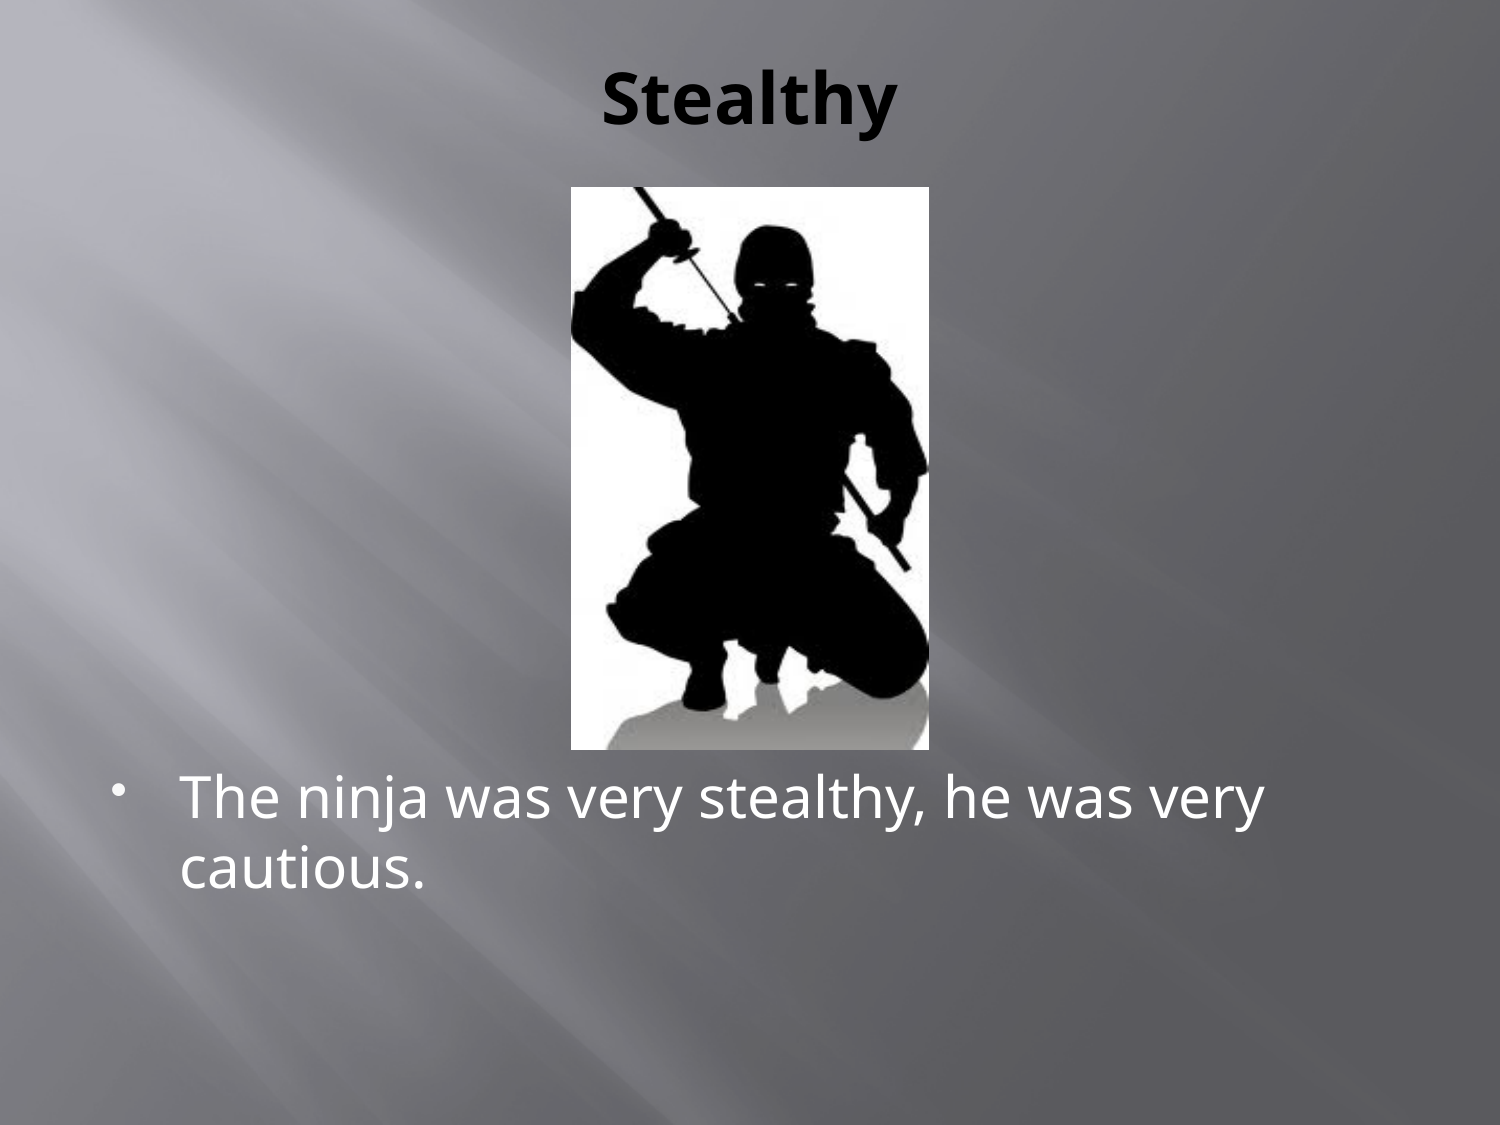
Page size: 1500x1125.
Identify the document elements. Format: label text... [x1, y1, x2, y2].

picture [571, 187, 929, 751]
title Stealthy [75, 45, 1425, 233]
list The ninja was very stealthy, he was very cautious. [75, 262, 1425, 1035]
